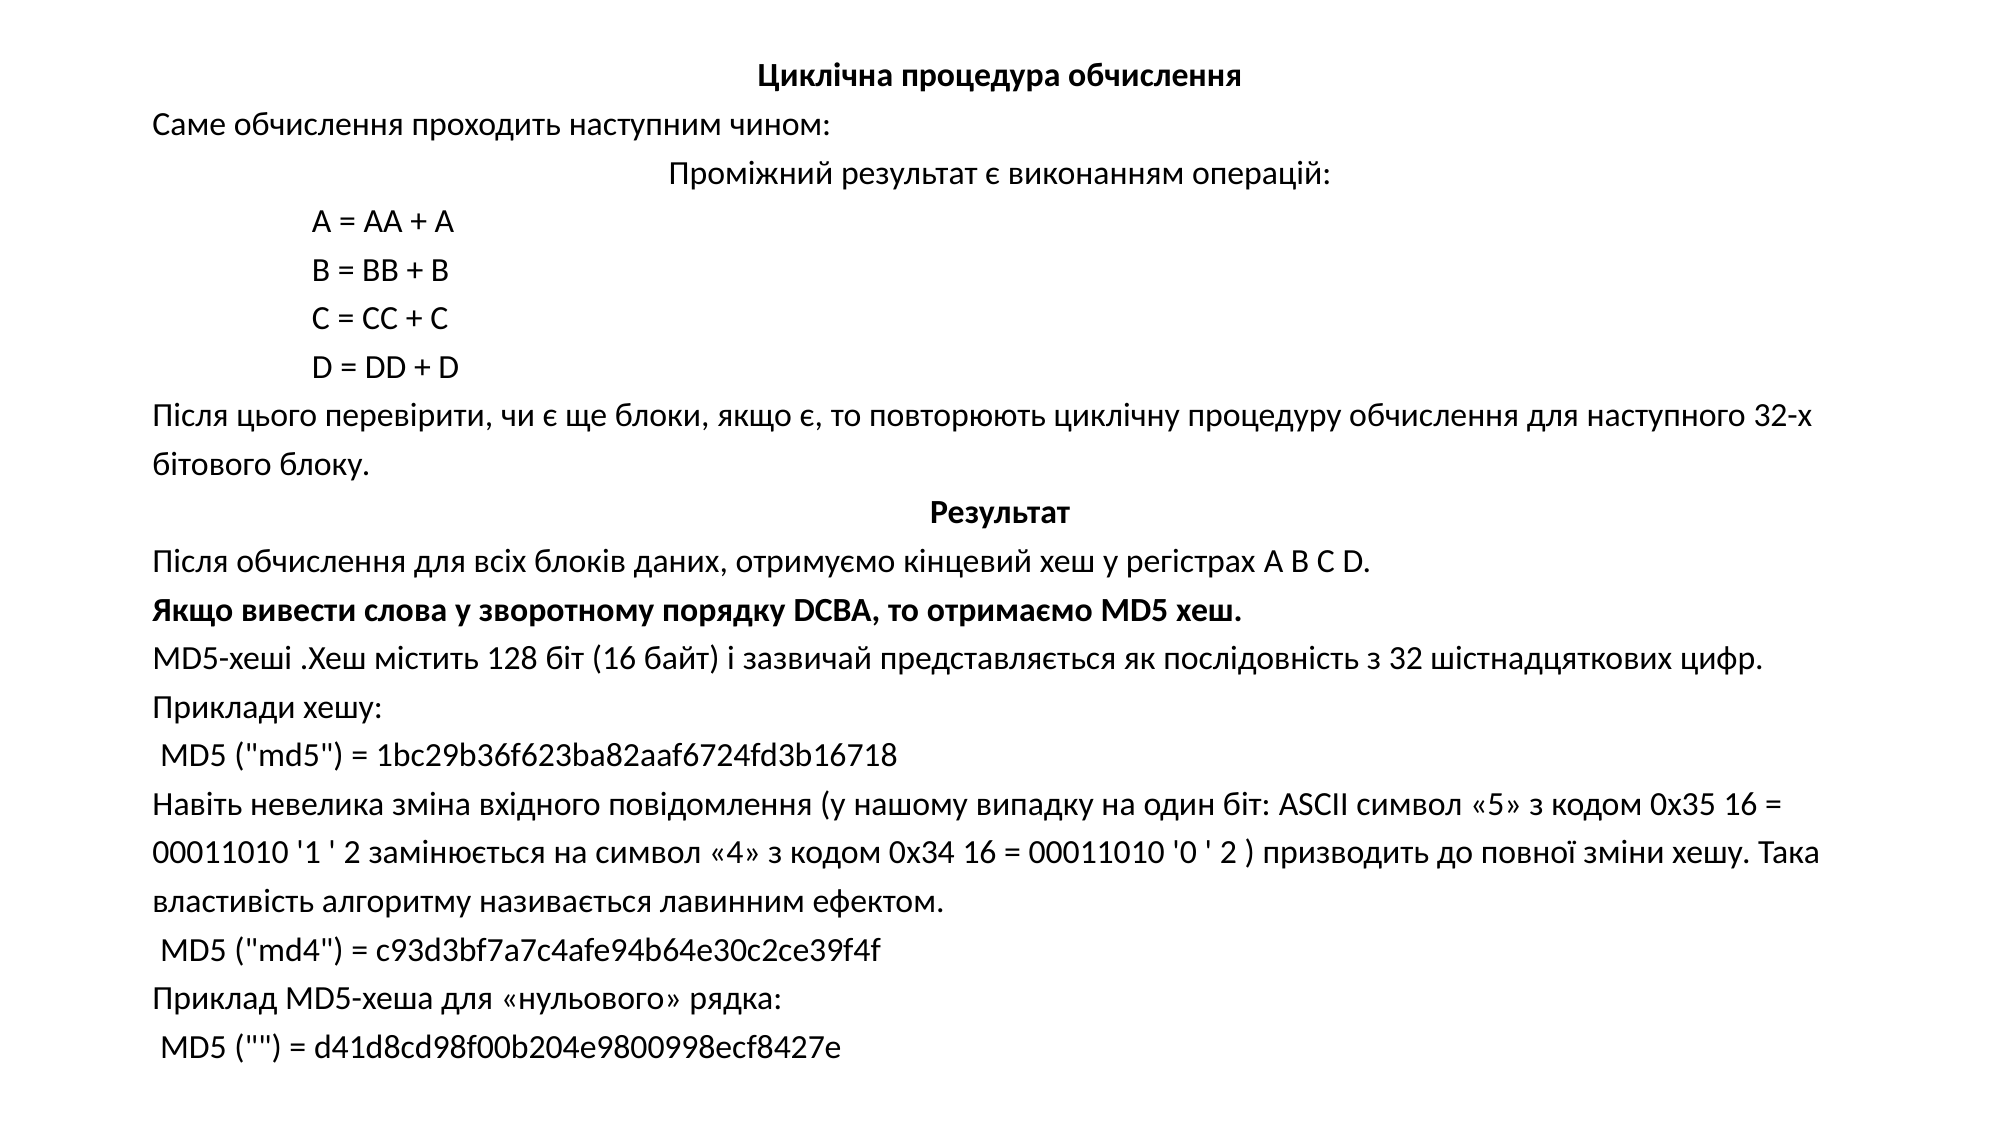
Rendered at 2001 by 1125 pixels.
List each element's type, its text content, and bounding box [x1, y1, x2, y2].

list Циклічна процедура обчислення Саме обчислення проходить наступним чином: Проміжний результат є виконанням операцій: A = AA + A B = BB + B C = CC + C D = DD + D Після цього перевірити, чи є ще блоки, якщо є, то повторюють циклічну процедуру обчислення для наступного 32-х бітового блоку. Результат Після обчислення для всіх блоків даних, отримуємо кінцевий хеш у регістрах A B C D. Якщо вивести слова у зворотному порядку DCBA, то отримаємо MD5 хеш. MD5-хеші .Хеш містить 128 біт (16 байт) і зазвичай представляється як послідовність з 32 шістнадцяткових цифр. Приклади хешу: MD5 ("md5") = 1bc29b36f623ba82aaf6724fd3b16718 Навіть невелика зміна вхідного повідомлення (у нашому випадку на один біт: ASCII символ «5» з кодом 0x35 16 = 00011010 '1 ' 2 замінюється на символ «4» з кодом 0x34 16 = 00011010 '0 ' 2 ) призводить до повної зміни хешу. Така властивість алгоритму називається лавинним ефектом. MD5 ("md4") = c93d3bf7a7c4afe94b64e30c2ce39f4f Приклад MD5-хеша для «нульового» рядка: MD5 ("") = d41d8cd98f00b204e9800998ecf8427e [137, 50, 1863, 1080]
